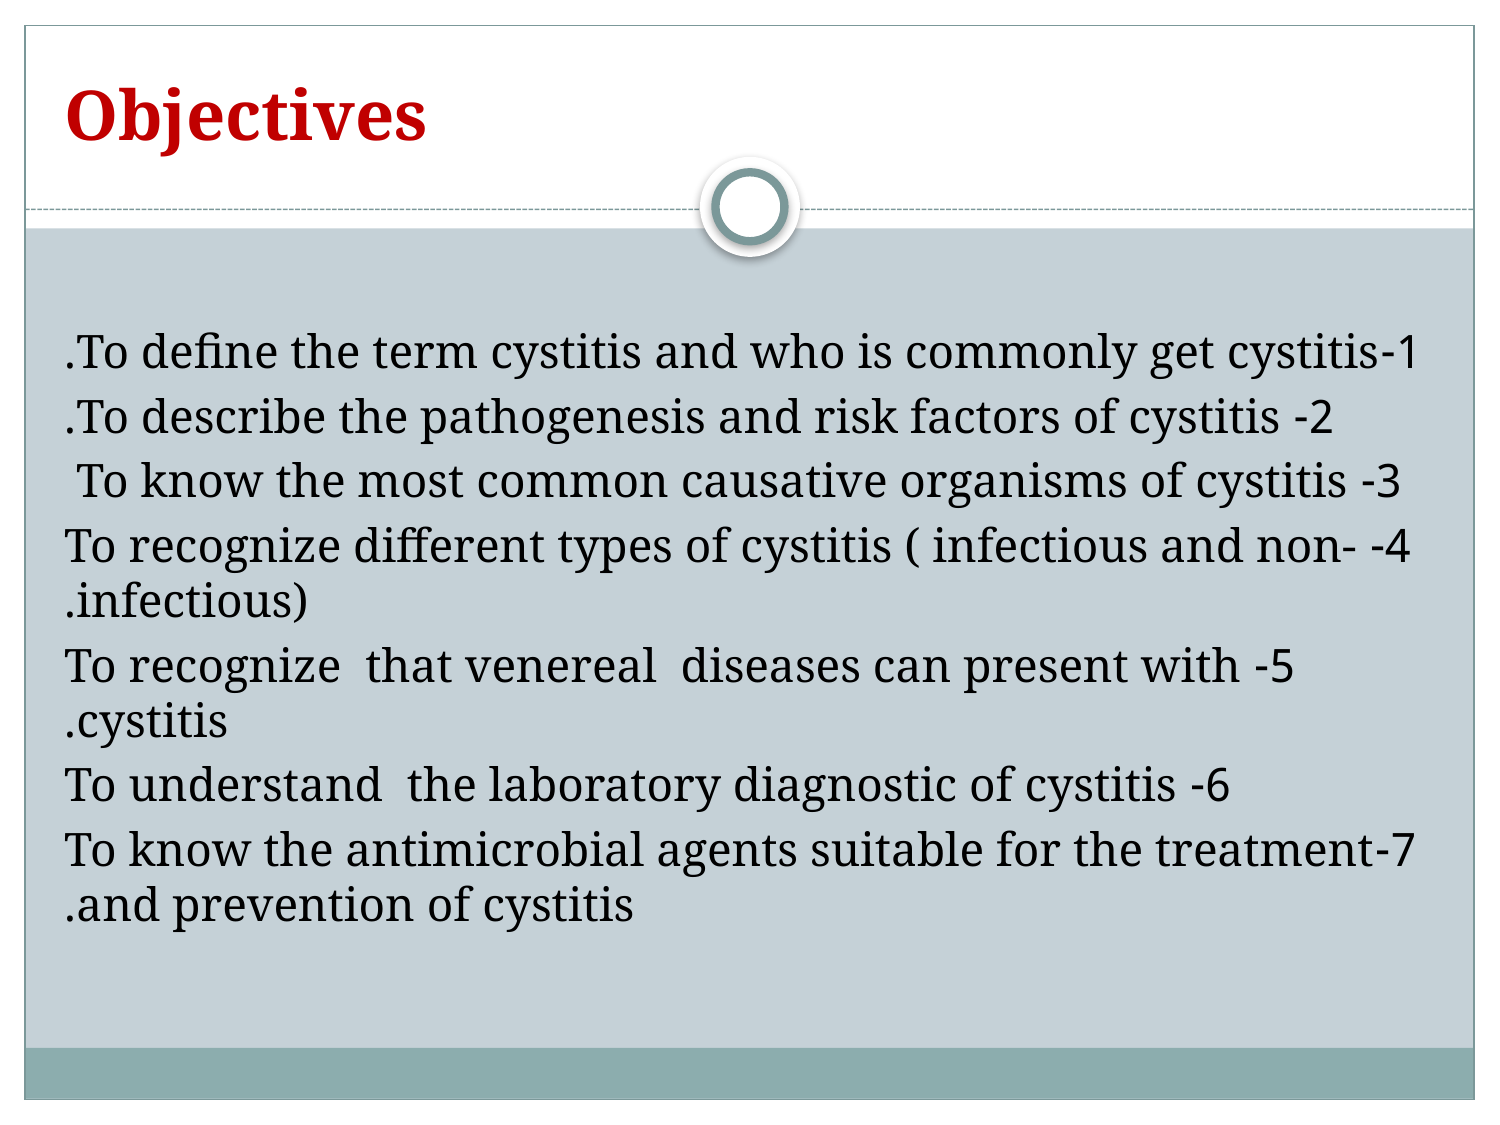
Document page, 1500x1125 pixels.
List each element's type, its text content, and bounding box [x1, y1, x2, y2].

title Objectives [49, 37, 1450, 162]
list 1-To define the term cystitis and who is commonly get cystitis. 2- To describe the pathogenesis and risk factors of cystitis. 3- To know the most common causative organisms of cystitis 4- To recognize different types of cystitis ( infectious and non-infectious). 5- To recognize that venereal diseases can present with cystitis. 6- To understand the laboratory diagnostic of cystitis 7-To know the antimicrobial agents suitable for the treatment and prevention of cystitis. [49, 250, 1445, 1001]
